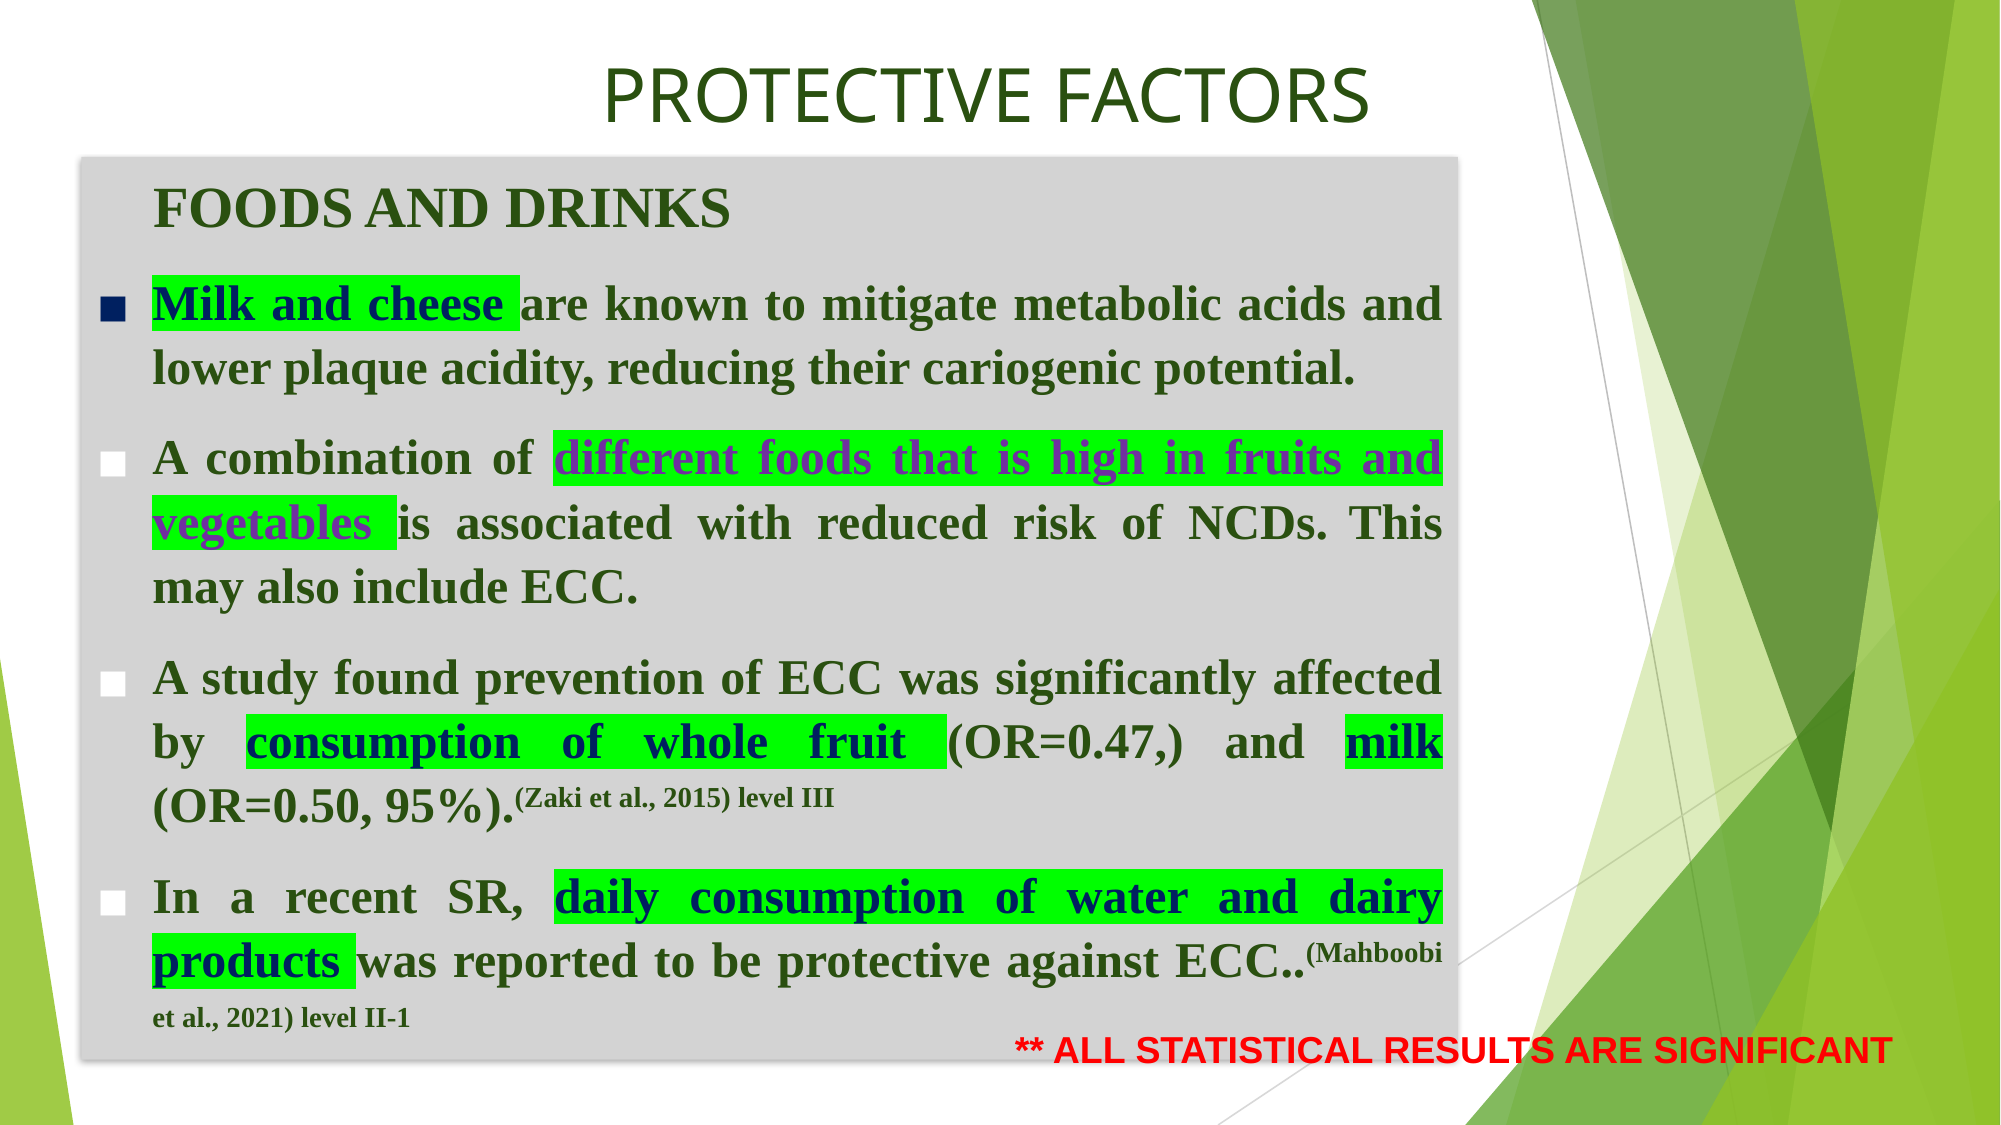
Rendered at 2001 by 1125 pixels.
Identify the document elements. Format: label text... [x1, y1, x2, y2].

list FOODS AND DRINKS Milk and cheese are known to mitigate metabolic acids and lower plaque acidity, reducing their cariogenic potential. A combination of different foods that is high in fruits and vegetables is associated with reduced risk of NCDs. This may also include ECC. A study found prevention of ECC was significantly affected by consumption of whole fruit (OR=0.47,) and milk (OR=0.50, 95%).(Zaki et al., 2015) level III In a recent SR, daily consumption of water and dairy products was reported to be protective against ECC..(Mahboobi et al., 2021) level II-1 [81, 156, 1458, 1060]
text_box ** ALL STATISTICAL RESULTS ARE SIGNIFICANT [999, 1018, 2000, 1124]
title PROTECTIVE FACTORS [311, 0, 1662, 188]
